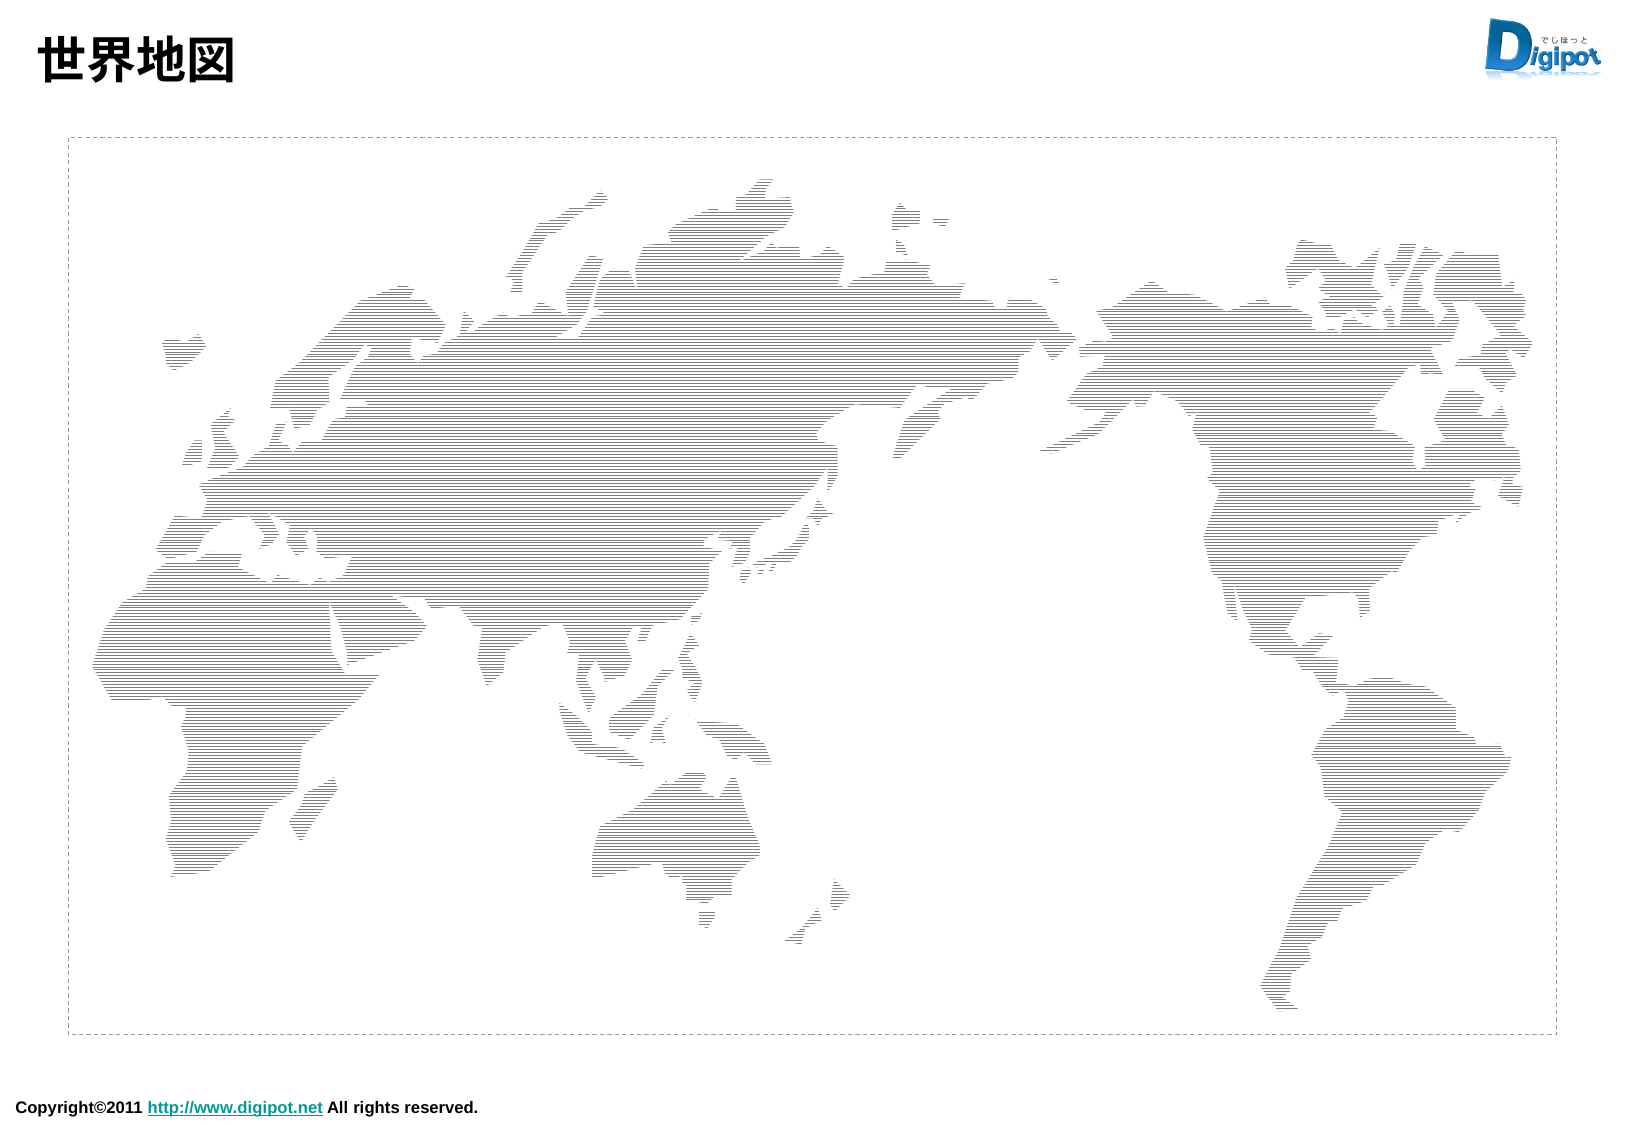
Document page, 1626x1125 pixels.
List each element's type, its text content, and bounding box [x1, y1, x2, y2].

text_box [91, 179, 1534, 1012]
picture [1485, 18, 1602, 82]
title 世界地図 [21, 19, 881, 98]
